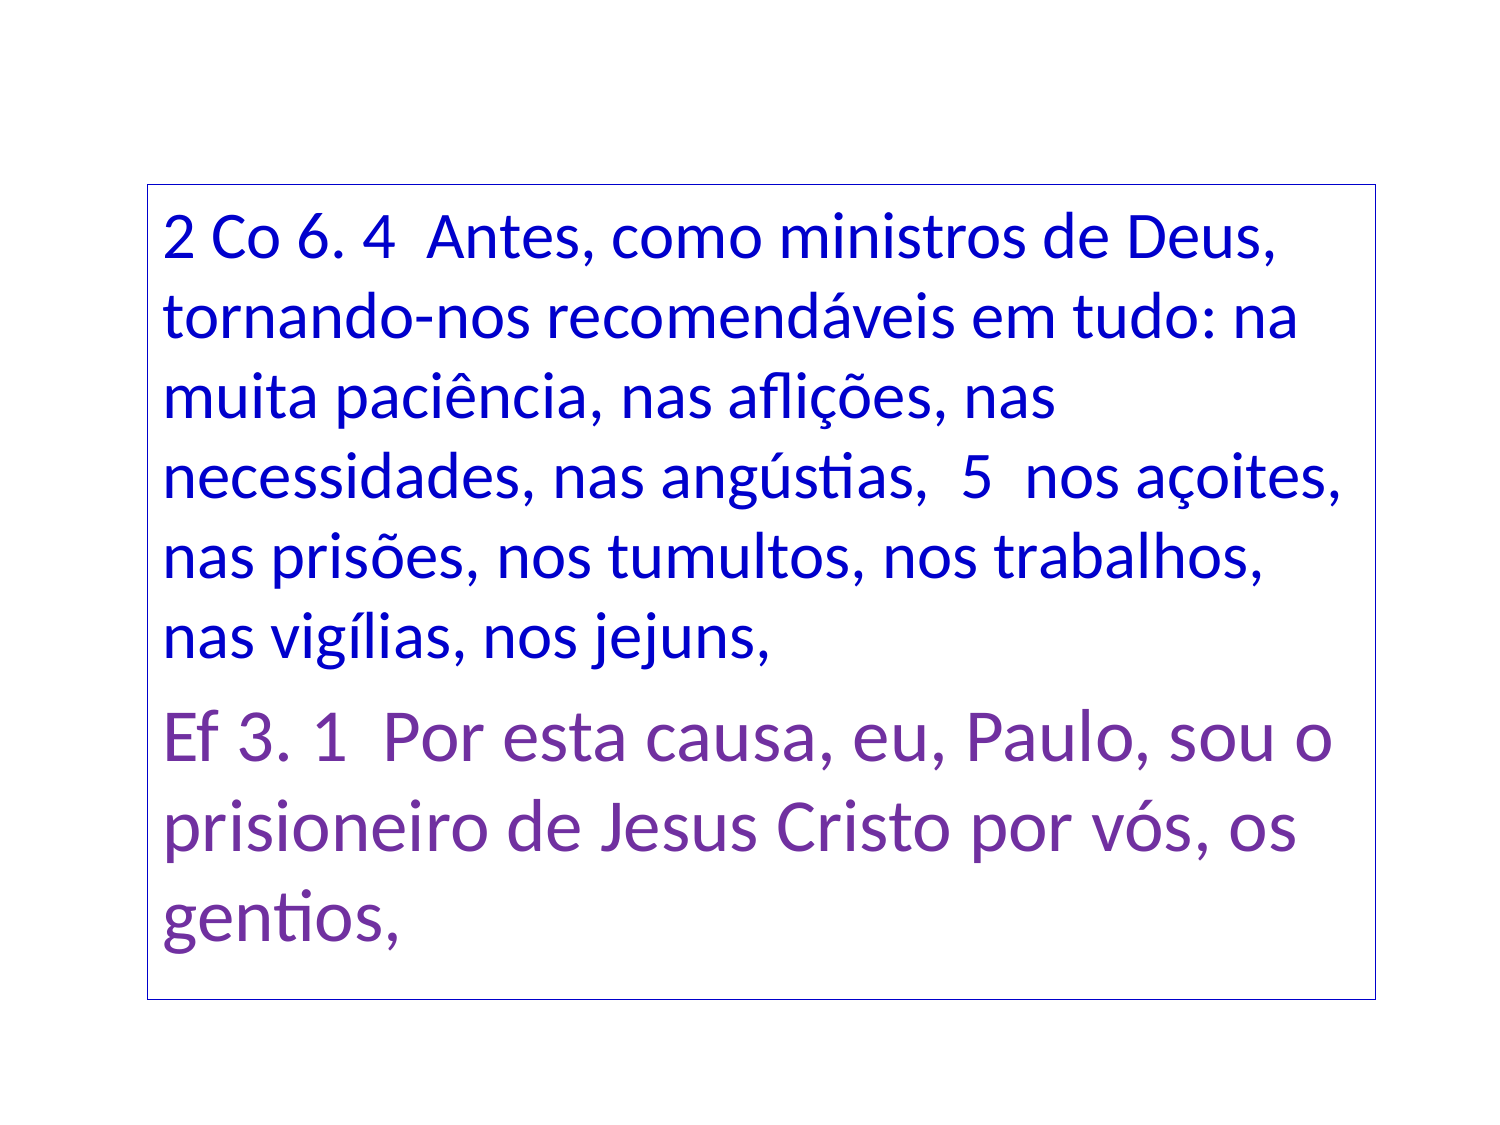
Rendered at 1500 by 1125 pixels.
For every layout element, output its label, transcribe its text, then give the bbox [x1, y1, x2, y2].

list 2 Co 6. 4 Antes, como ministros de Deus, tornando-nos recomendáveis em tudo: na muita paciência, nas aflições, nas necessidades, nas angústias, 5 nos açoites, nas prisões, nos tumultos, nos trabalhos, nas vigílias, nos jejuns, Ef 3. 1 Por esta causa, eu, Paulo, sou o prisioneiro de Jesus Cristo por vós, os gentios, [147, 184, 1376, 1000]
